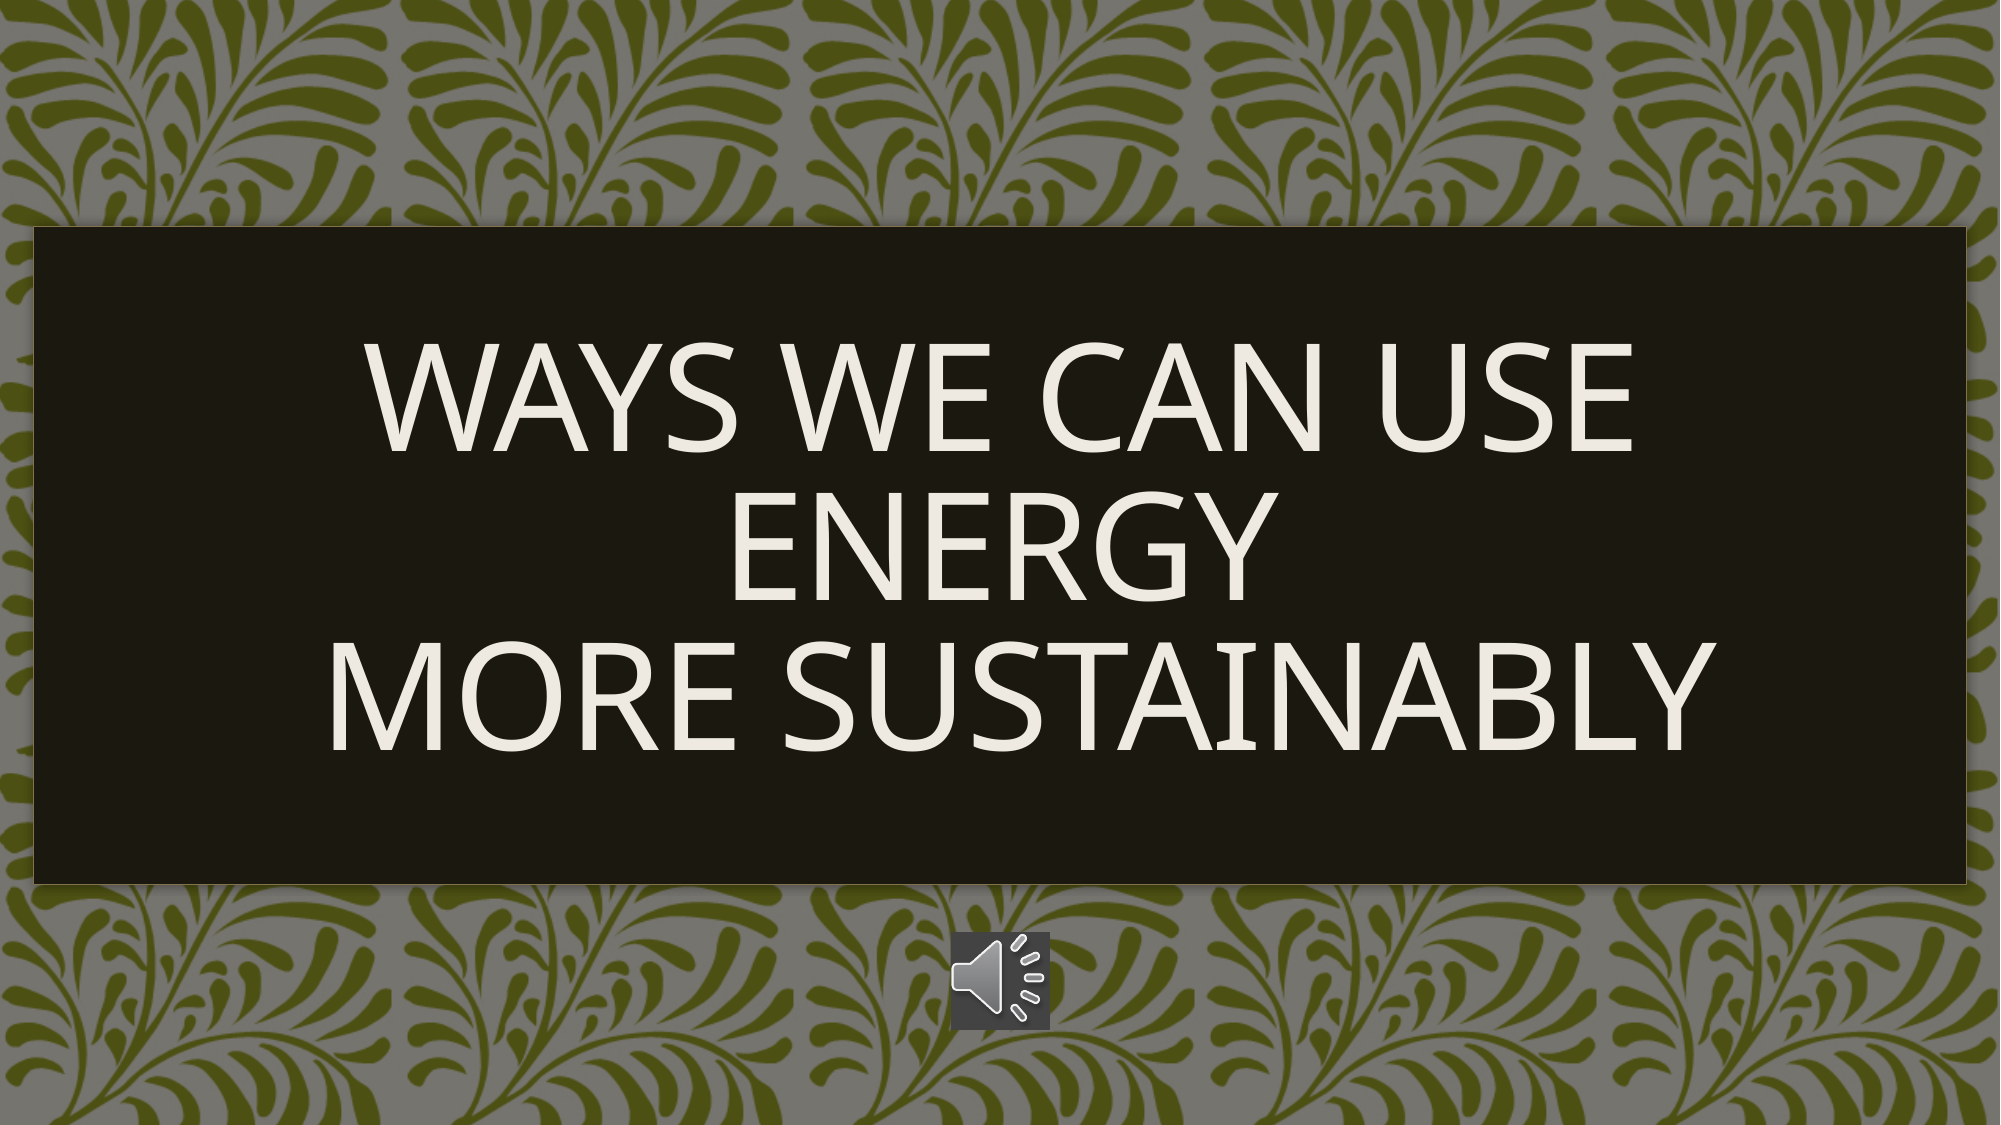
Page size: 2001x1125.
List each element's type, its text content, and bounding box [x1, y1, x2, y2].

picture [950, 930, 1051, 1031]
title Ways WE Can USE Energy more sustainably [256, 343, 1745, 769]
